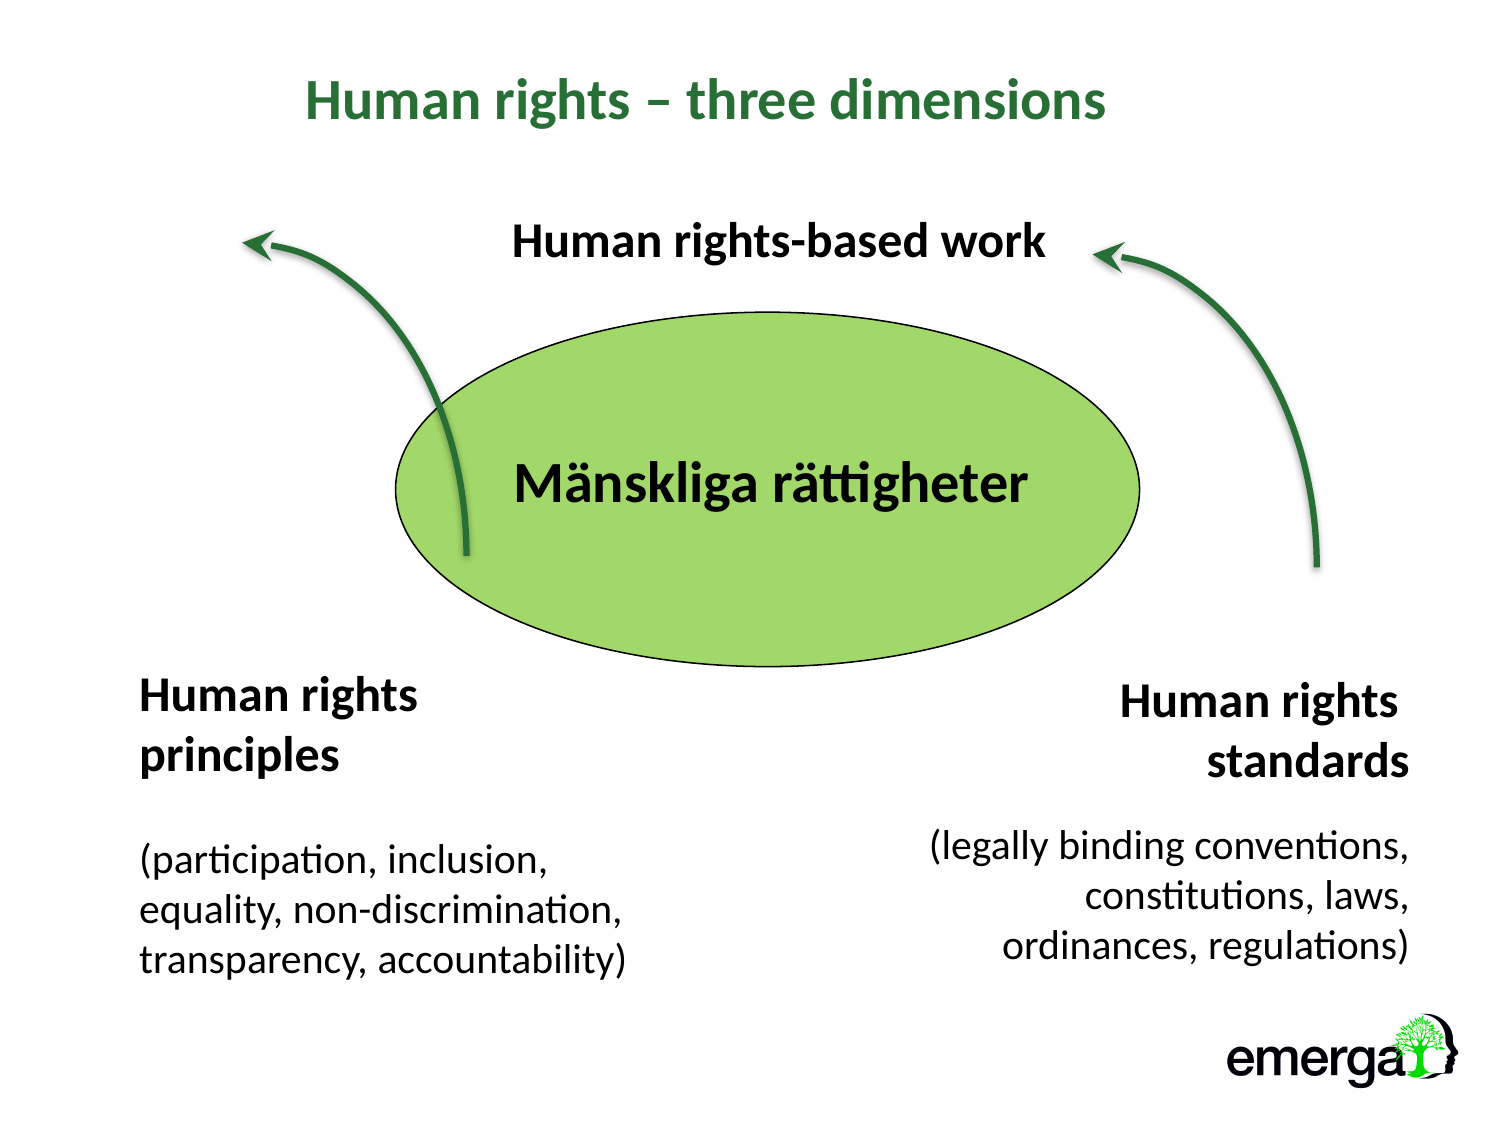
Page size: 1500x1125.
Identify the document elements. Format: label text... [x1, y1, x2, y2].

text_box [428, 312, 1095, 667]
text_box Human rights principles (participation, inclusion, equality, non-discrimination, transparency, accountability) [124, 654, 686, 989]
text_box Human rights – three dimensions [291, 54, 1122, 139]
text_box Mänskliga rättigheter [495, 437, 1048, 522]
picture [1222, 1005, 1462, 1095]
text_box Human rights-based work [497, 199, 1073, 275]
text_box Human rights standards (legally binding conventions, constitutions, laws, ordinances, regulations) [893, 660, 1425, 976]
text_box [242, 233, 469, 556]
text_box [1092, 245, 1319, 568]
